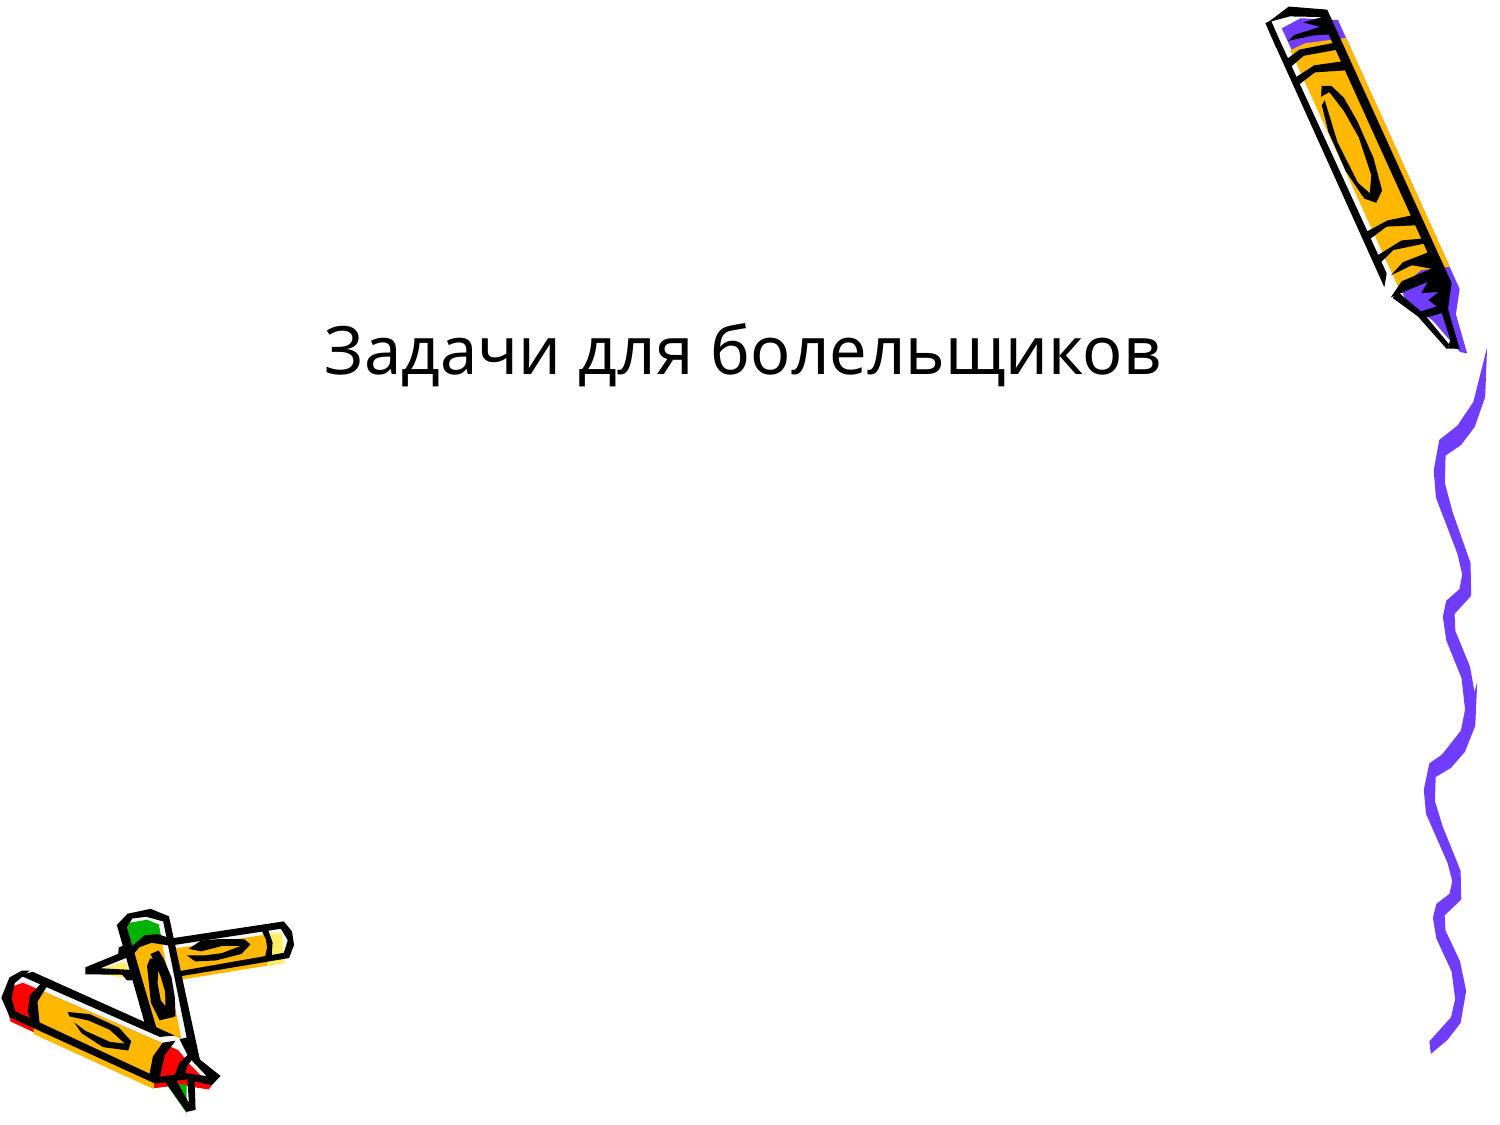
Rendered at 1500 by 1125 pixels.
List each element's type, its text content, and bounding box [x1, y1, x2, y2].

list Задачи для болельщиков [112, 299, 1376, 901]
